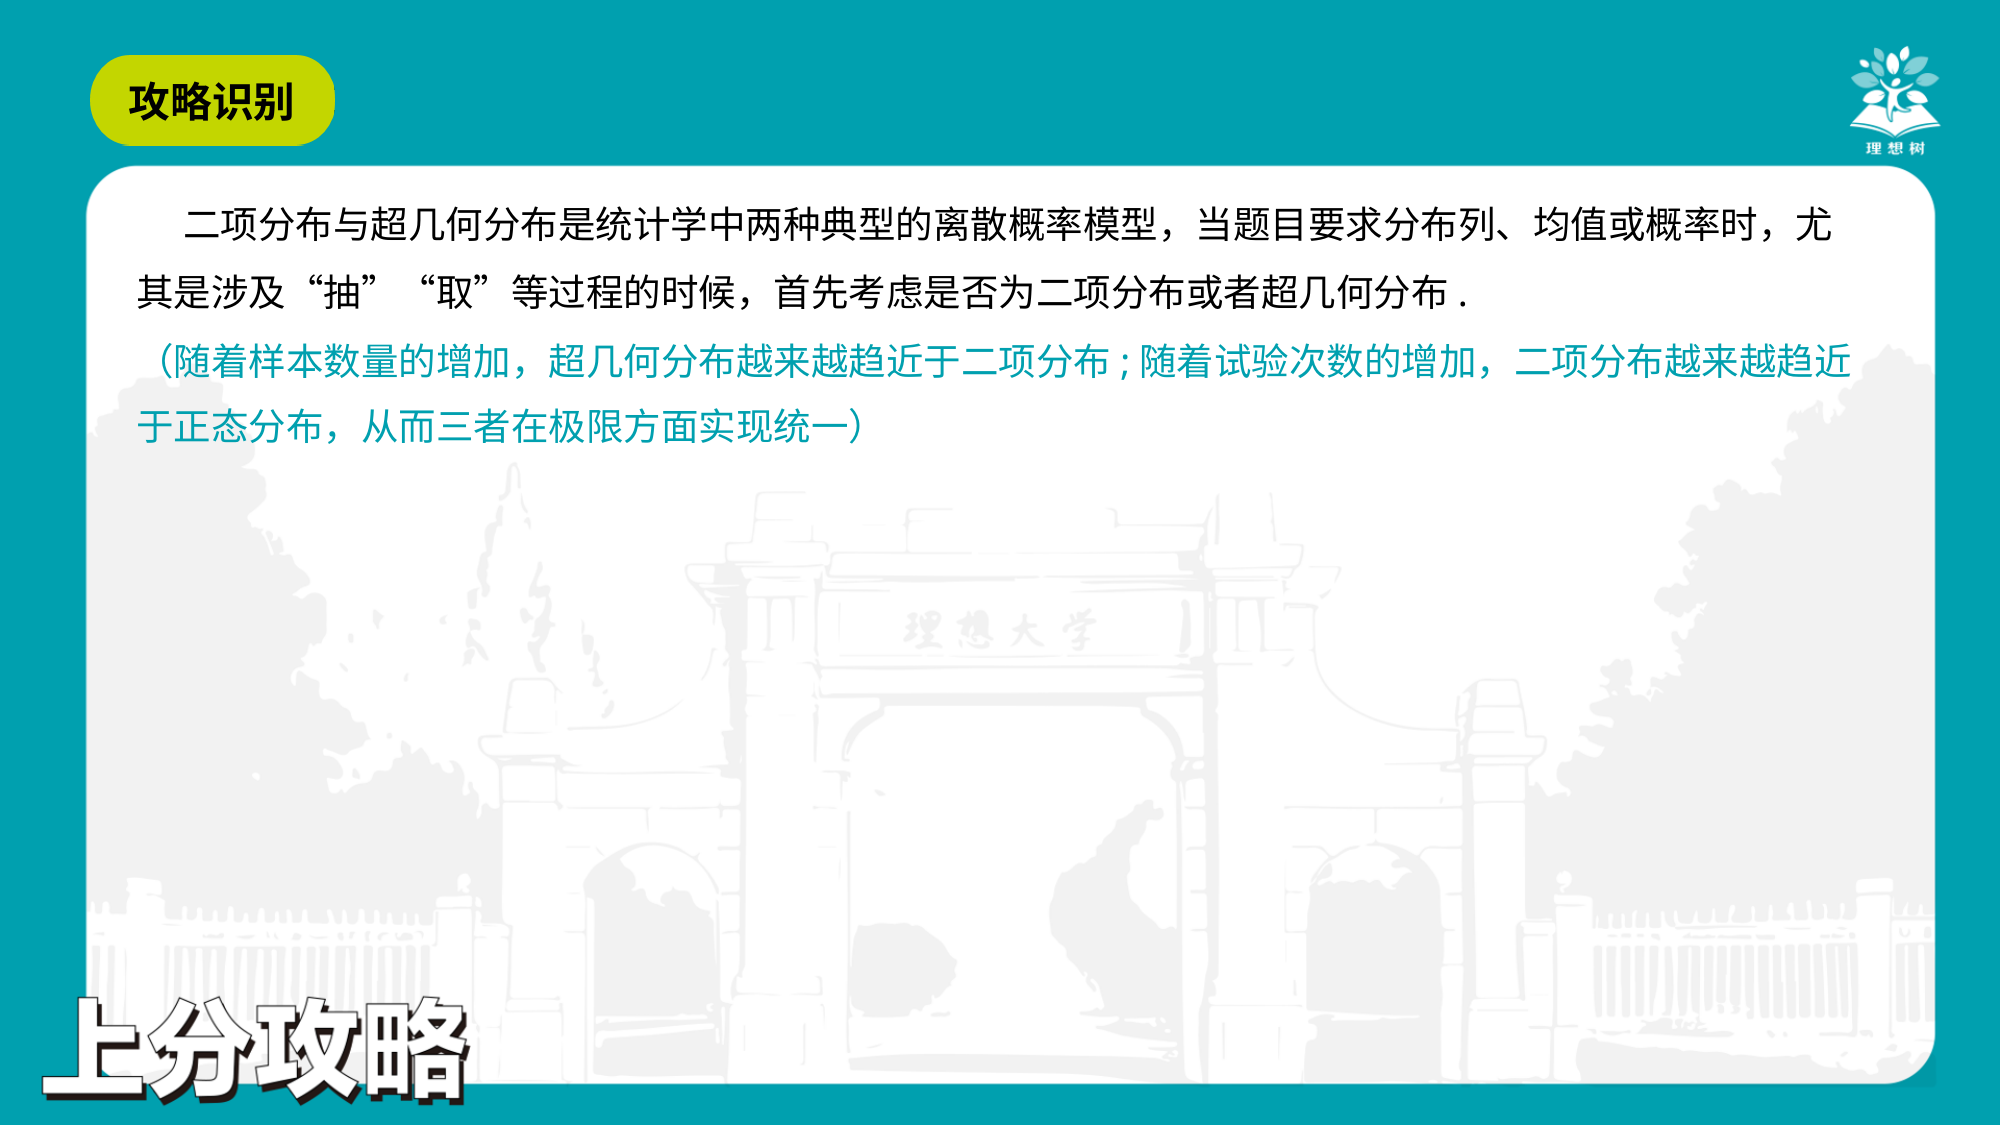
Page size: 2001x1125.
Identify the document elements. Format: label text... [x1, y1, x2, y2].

picture [0, 0, 2000, 1125]
text_box 二项分布与超几何分布是统计学中两种典型的离散概率模型，当题目要求分布列、均值或概率时，尤 其是涉及“抽”“取”等过程的时候，首先考虑是否为二项分布或者超几何分布. （随着样本数量的增加，超几何分布越来越趋近于二项分布;随着试验次数的增加，二项分布越来越趋近 于正态分布，从而三者在极限方面实现统一） [136, 176, 1865, 441]
